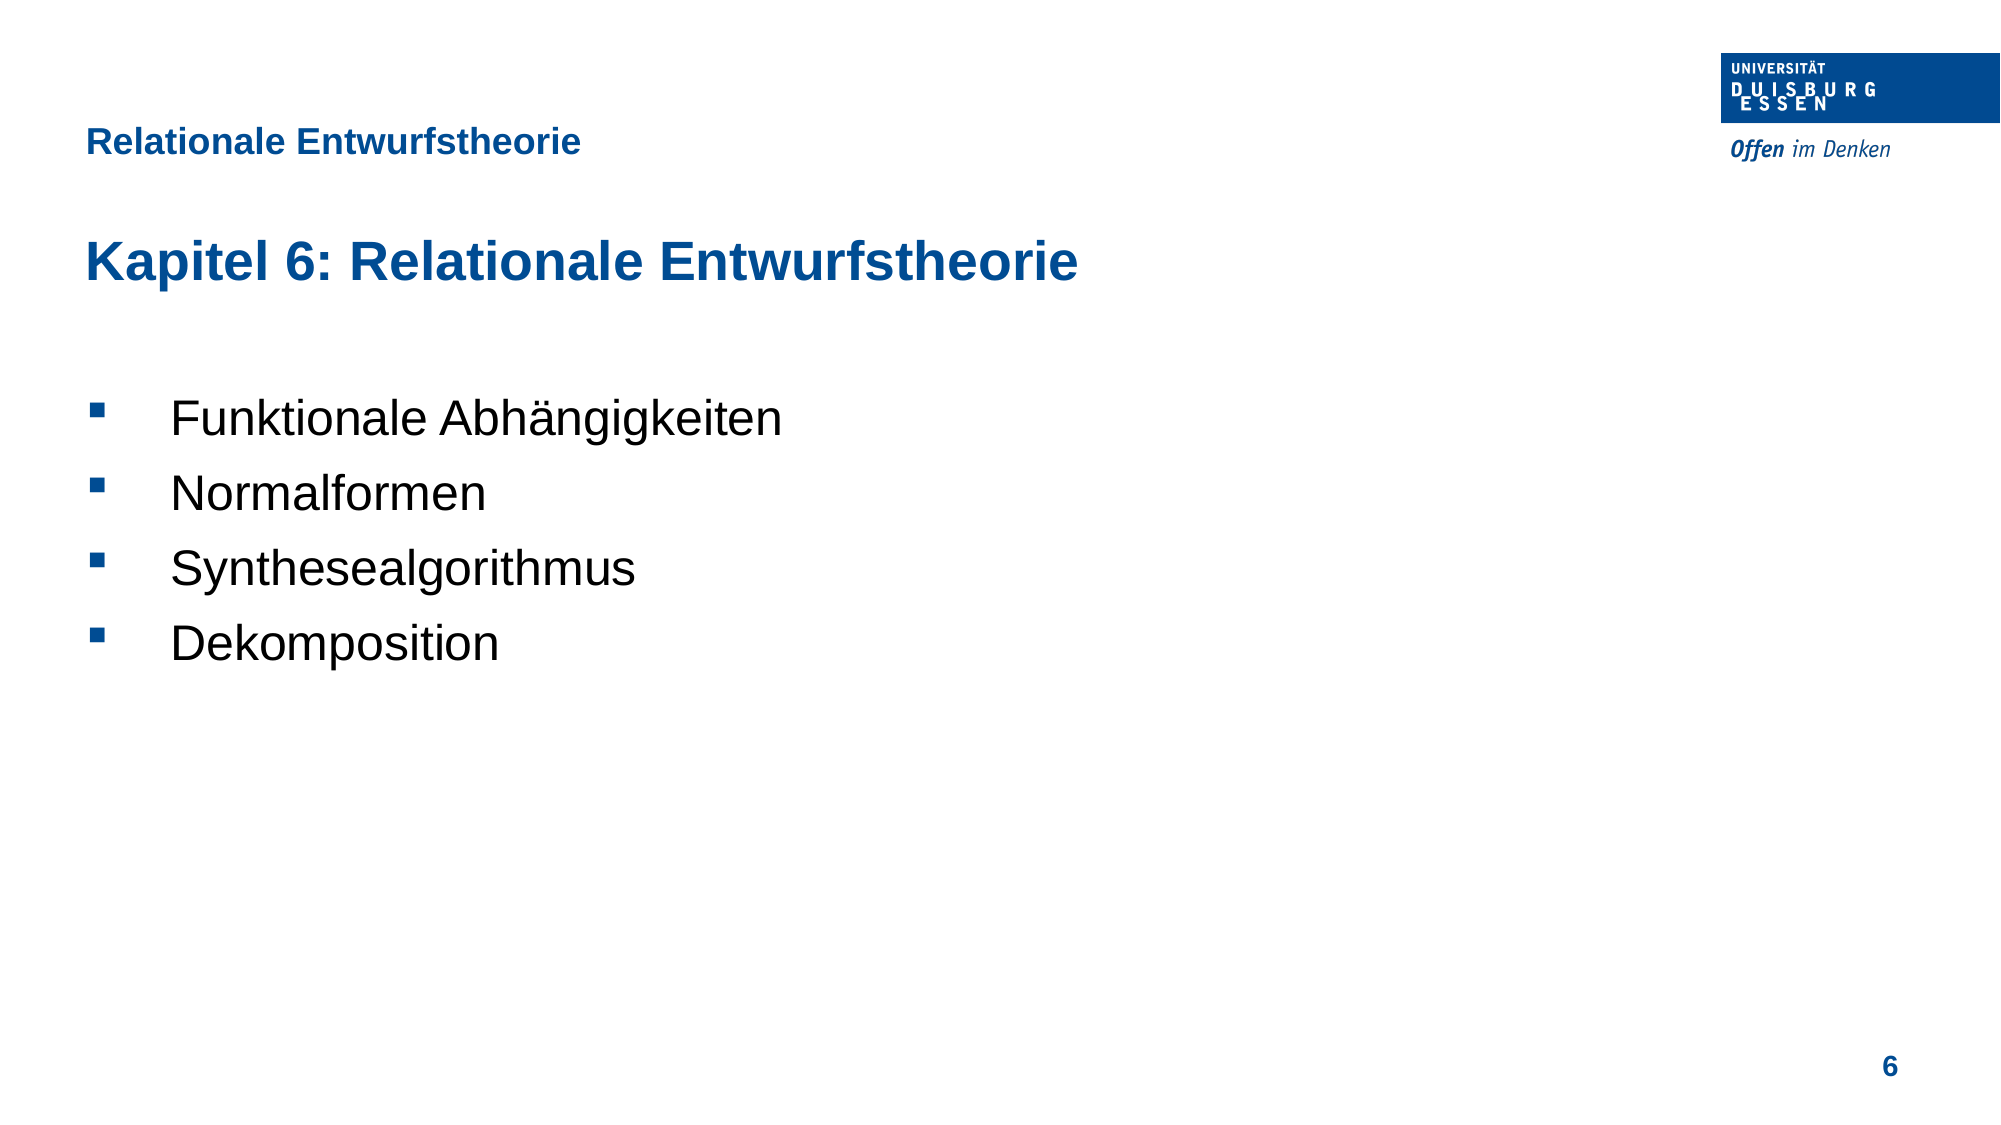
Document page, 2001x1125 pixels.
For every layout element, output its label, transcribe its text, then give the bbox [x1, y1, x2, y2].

picture [1721, 53, 2000, 162]
list Kapitel 6: Relationale Entwurfstheorie [85, 225, 1696, 301]
list Funktionale Abhängigkeiten Normalformen Synthesealgorithmus Dekomposition [85, 385, 1915, 1040]
list Relationale Entwurfstheorie [85, 121, 1696, 163]
slide_number 6 [1677, 1039, 1914, 1081]
